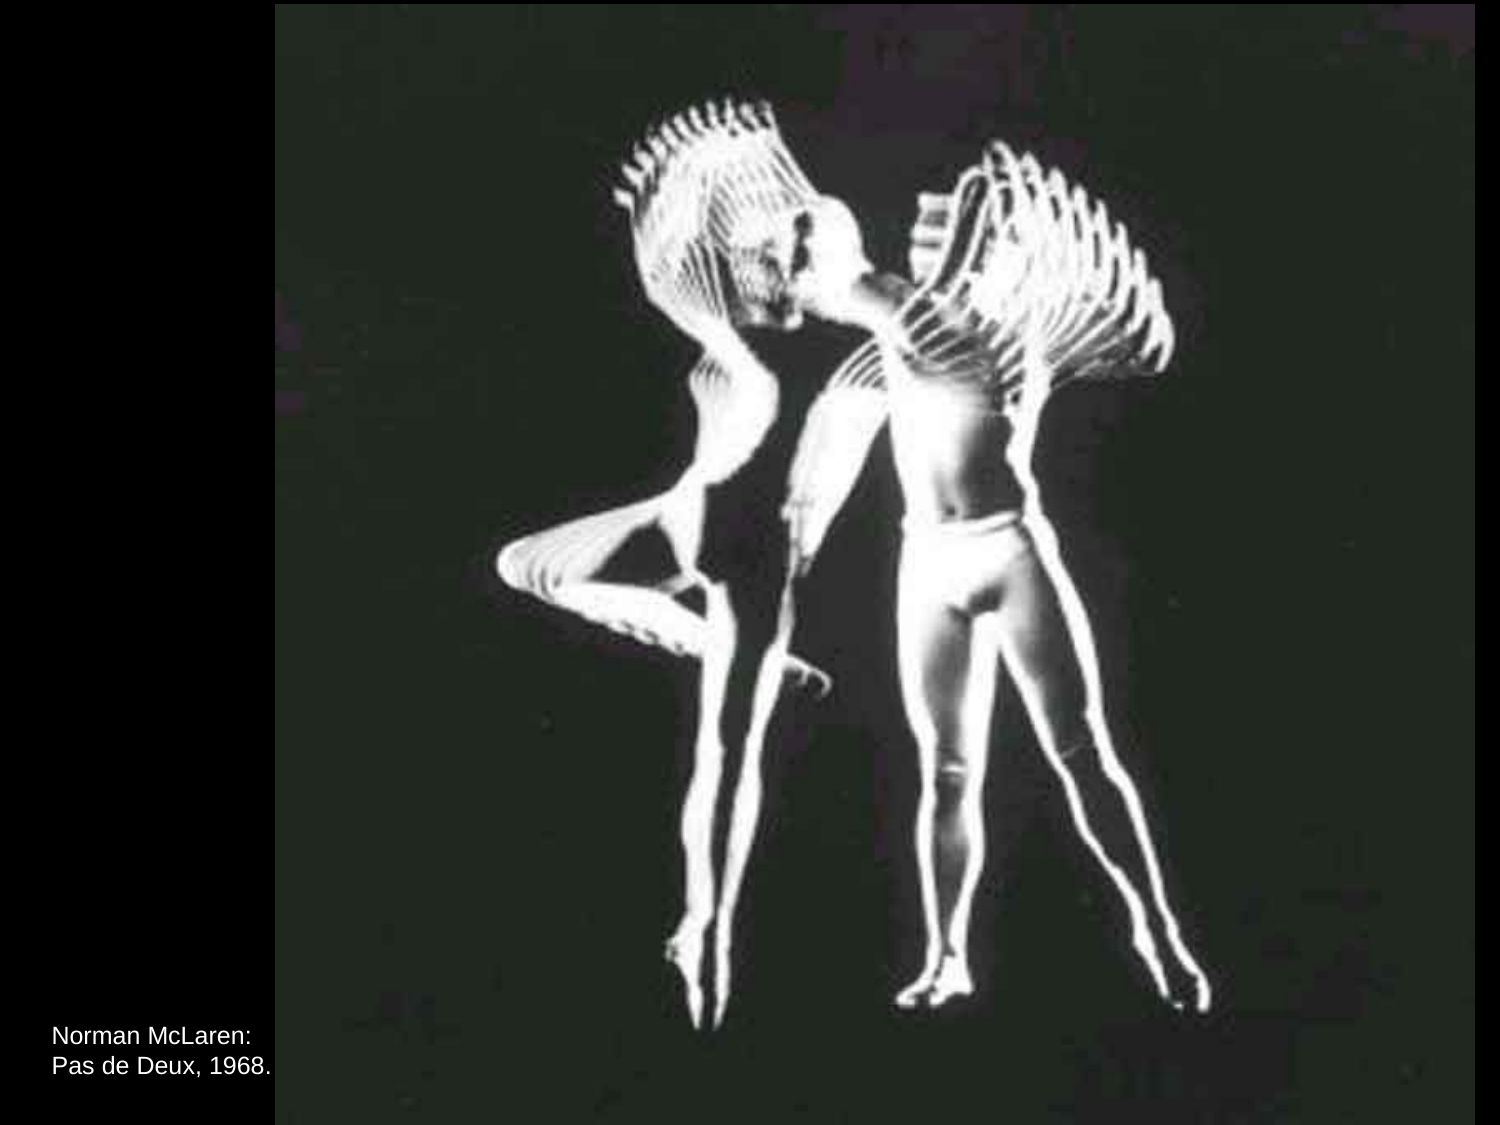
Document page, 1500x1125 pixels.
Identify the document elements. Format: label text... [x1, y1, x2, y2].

text_box Norman McLaren: Pas de Deux, 1968. [36, 1012, 269, 1088]
picture [274, 4, 1476, 1125]
